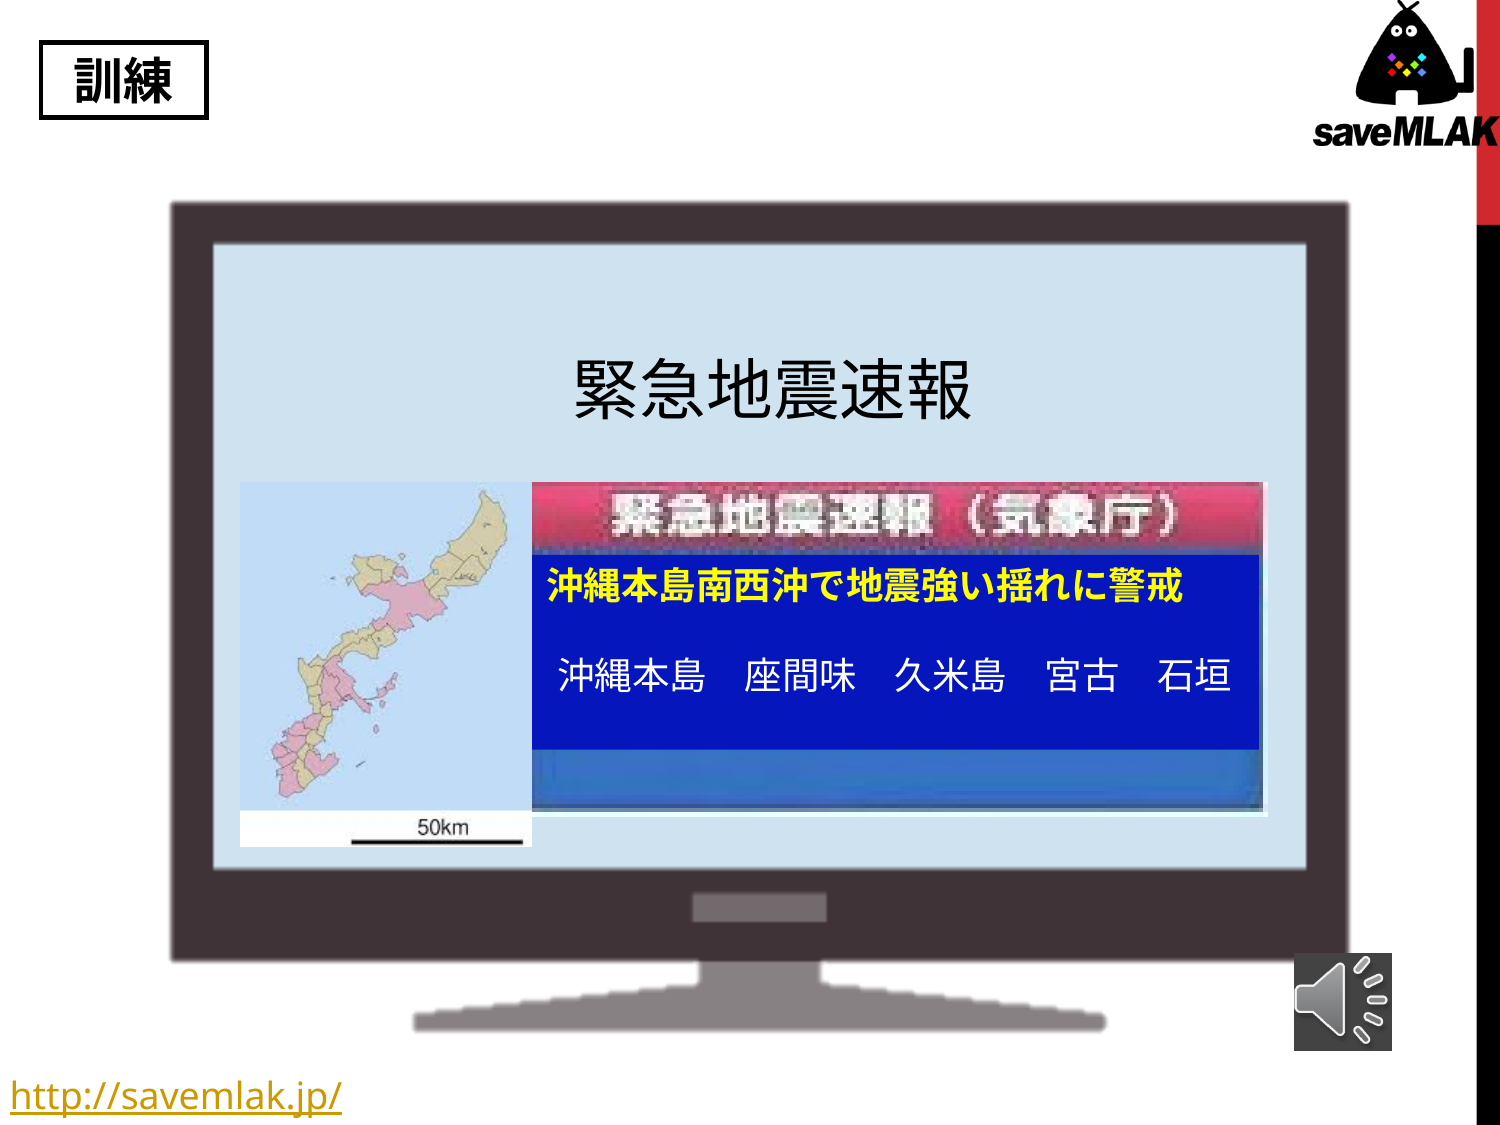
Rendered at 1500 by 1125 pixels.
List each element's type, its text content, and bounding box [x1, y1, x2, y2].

picture [77, 0, 1500, 1077]
text_box http://savemlak.jp/ [0, 1064, 358, 1125]
text_box 訓練 [41, 42, 207, 118]
